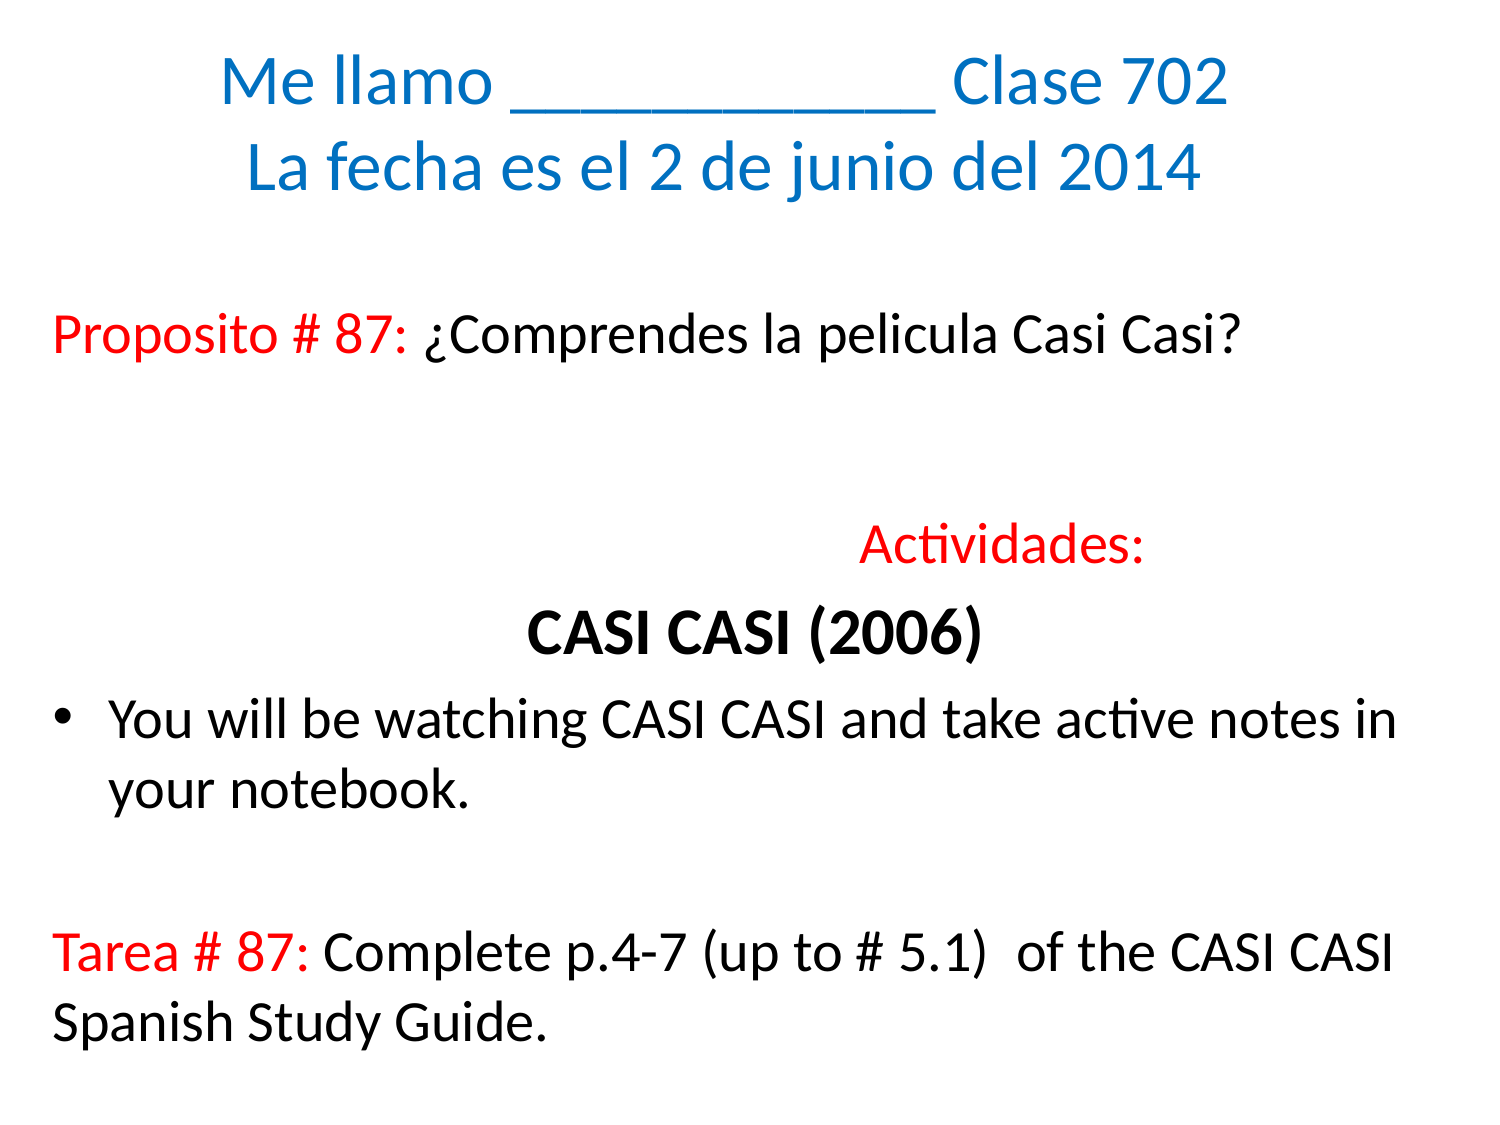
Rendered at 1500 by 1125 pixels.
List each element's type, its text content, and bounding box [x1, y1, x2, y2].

title Me llamo ____________ Clase 702 La fecha es el 2 de junio del 2014 [50, 24, 1400, 213]
list Proposito # 87: ¿Comprendes la pelicula Casi Casi? Actividades: CASI CASI (2006) You will be watching CASI CASI and take active notes in your notebook. Tarea # 87: Complete p.4-7 (up to # 5.1) of the CASI CASI Spanish Study Guide. [37, 287, 1475, 1050]
